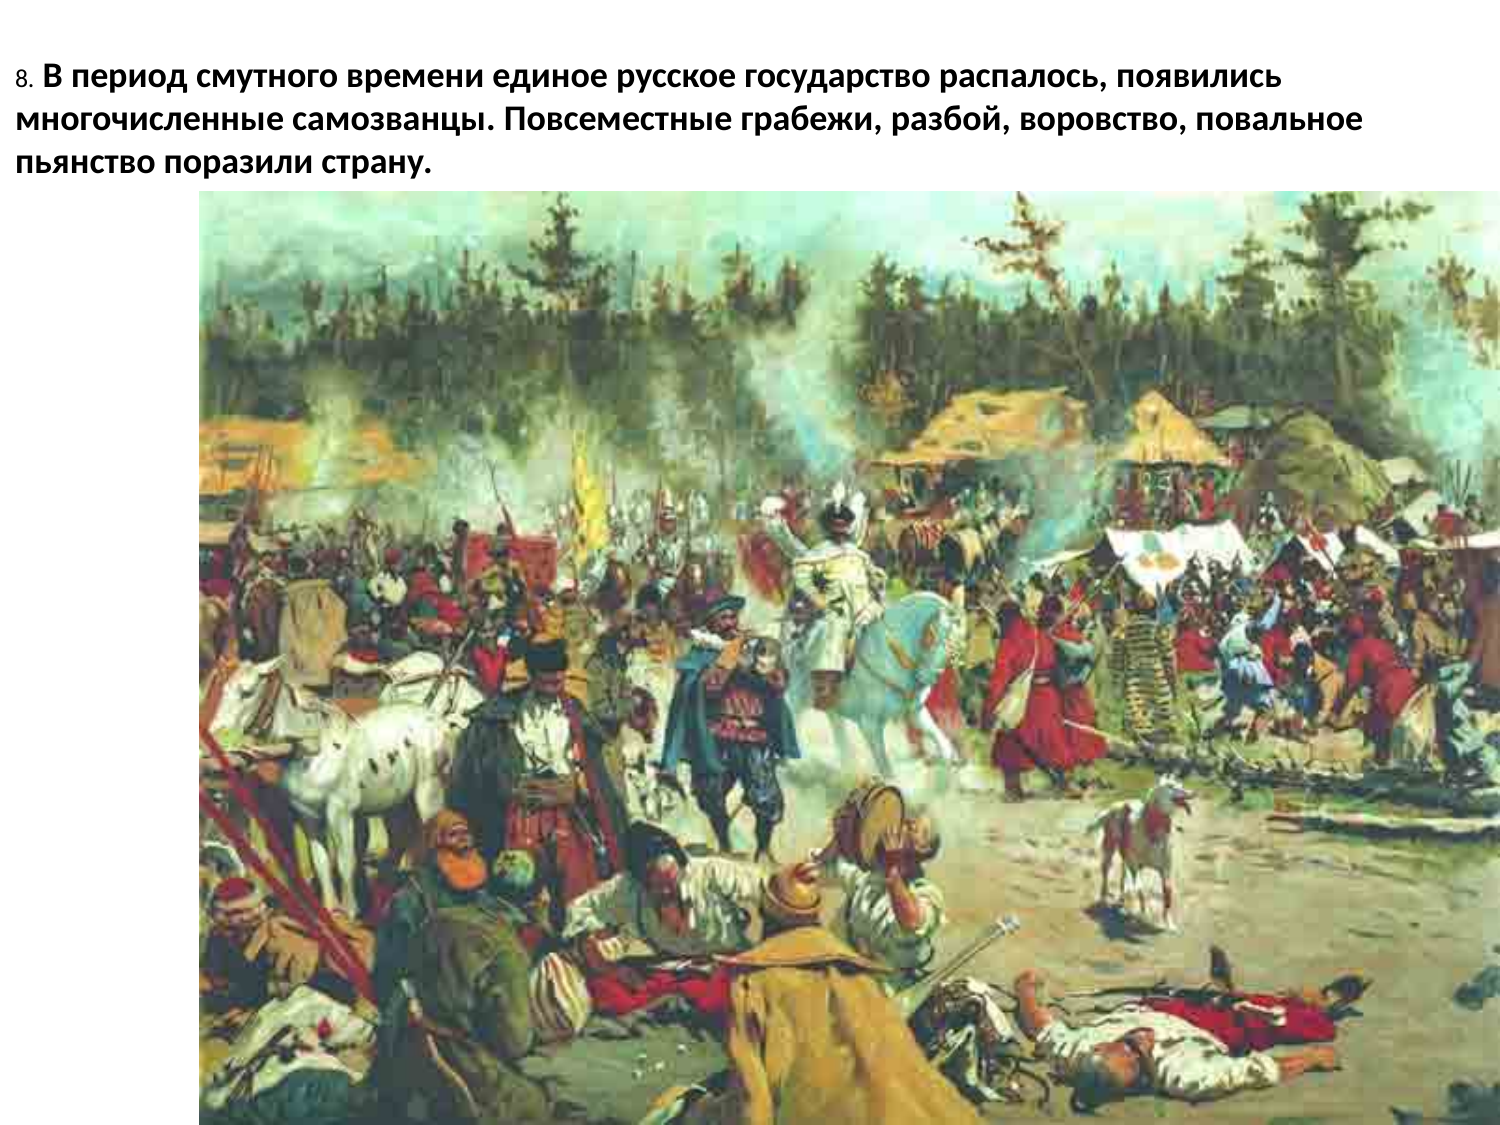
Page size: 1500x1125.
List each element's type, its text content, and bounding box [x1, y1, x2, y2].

picture [198, 191, 1500, 1125]
title 8. В период смутного времени единое русское государство распалось, появились многочисленные самозванцы. Повсеместные грабежи, разбой, воровство, повальное пьянство поразили страну. [0, 0, 1500, 233]
